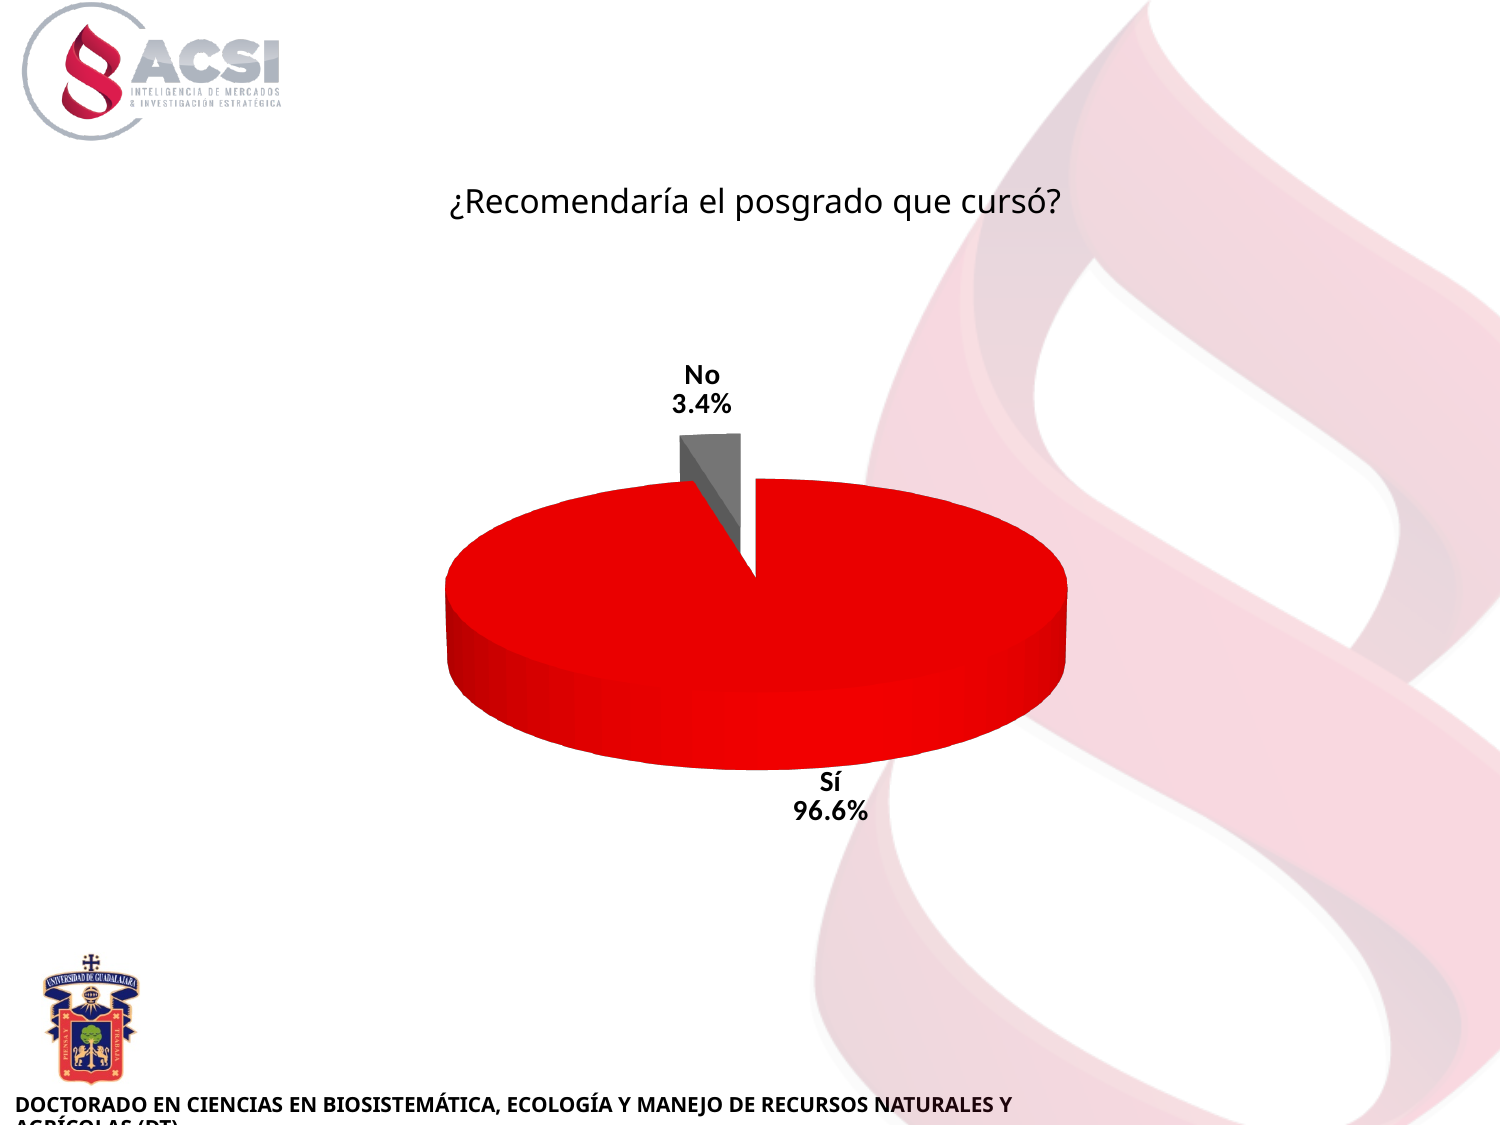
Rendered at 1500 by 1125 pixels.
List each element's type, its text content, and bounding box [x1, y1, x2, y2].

picture [41, 952, 141, 1088]
chart [72, 176, 1428, 949]
text_box ¿Recomendaría el posgrado que cursó? [53, 172, 1459, 228]
picture [10, 0, 292, 159]
